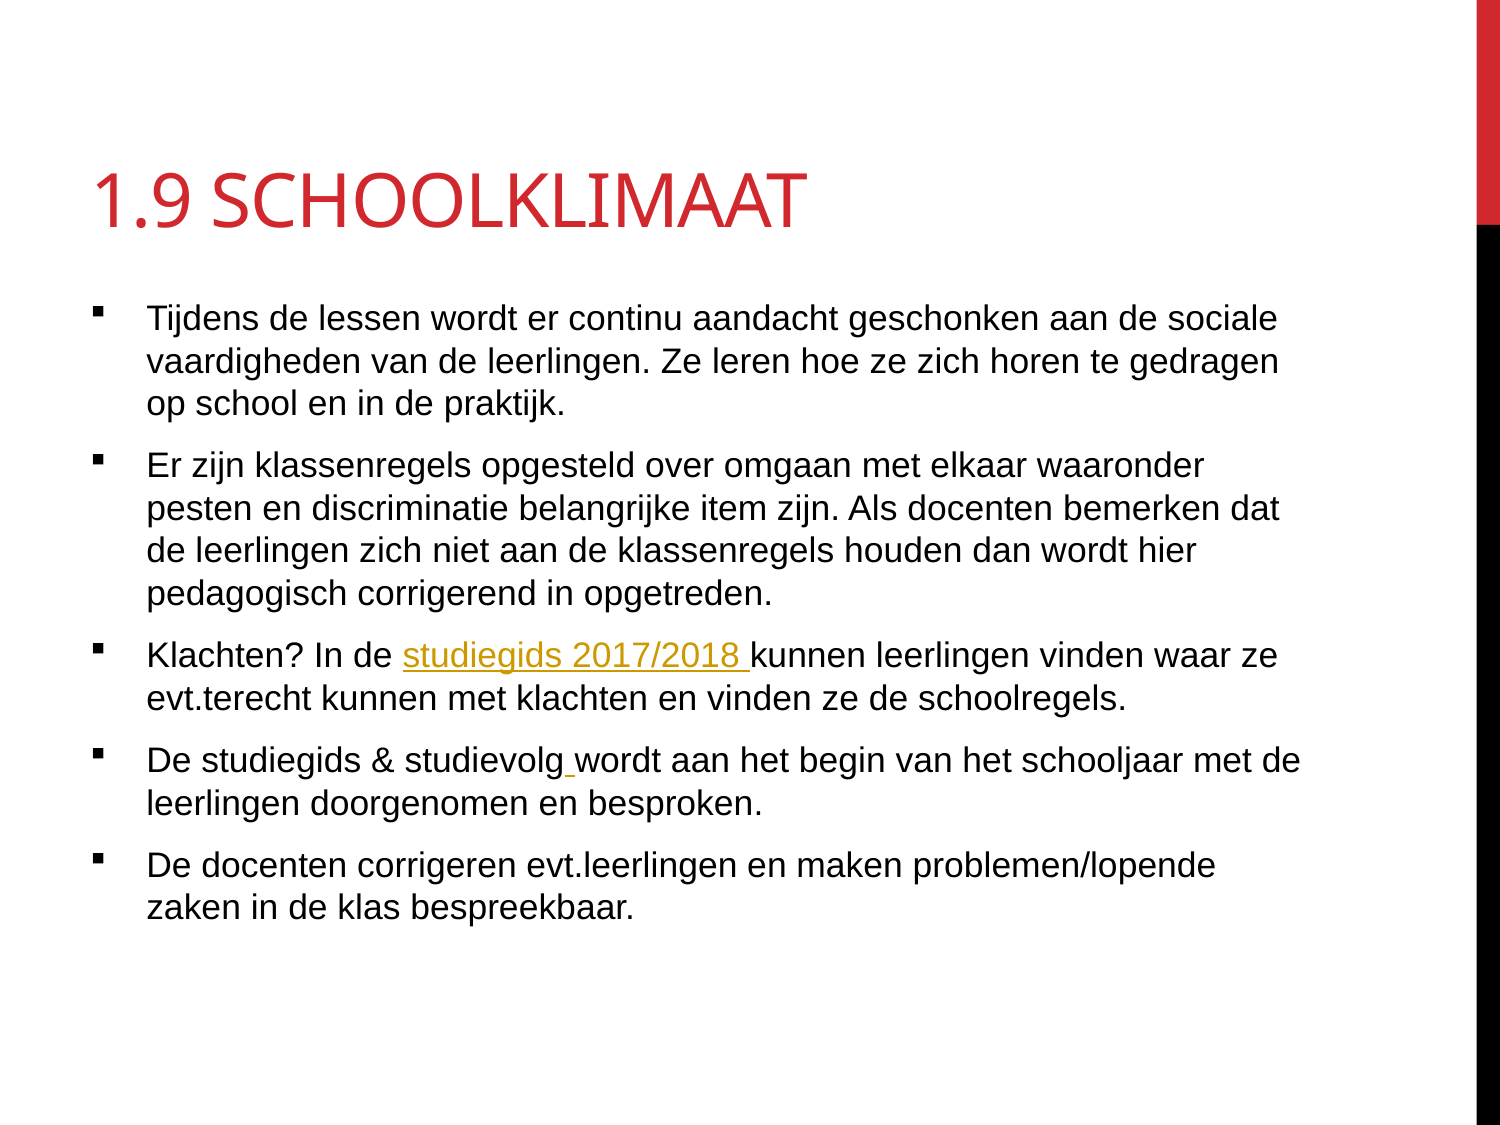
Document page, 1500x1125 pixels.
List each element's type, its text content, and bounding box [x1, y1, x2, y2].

list Tijdens de lessen wordt er continu aandacht geschonken aan de sociale vaardigheden van de leerlingen. Ze leren hoe ze zich horen te gedragen op school en in de praktijk. Er zijn klassenregels opgesteld over omgaan met elkaar waaronder pesten en discriminatie belangrijke item zijn. Als docenten bemerken dat de leerlingen zich niet aan de klassenregels houden dan wordt hier pedagogisch corrigerend in opgetreden. Klachten? In de studiegids 2017/2018 kunnen leerlingen vinden waar ze evt.terecht kunnen met klachten en vinden ze de schoolregels. De studiegids & studievolg wordt aan het begin van het schooljaar met de leerlingen doorgenomen en besproken. De docenten corrigeren evt.leerlingen en maken problemen/lopende zaken in de klas bespreekbaar. [75, 287, 1325, 1005]
title 1.9 schoolklimaat [75, 25, 1025, 250]
